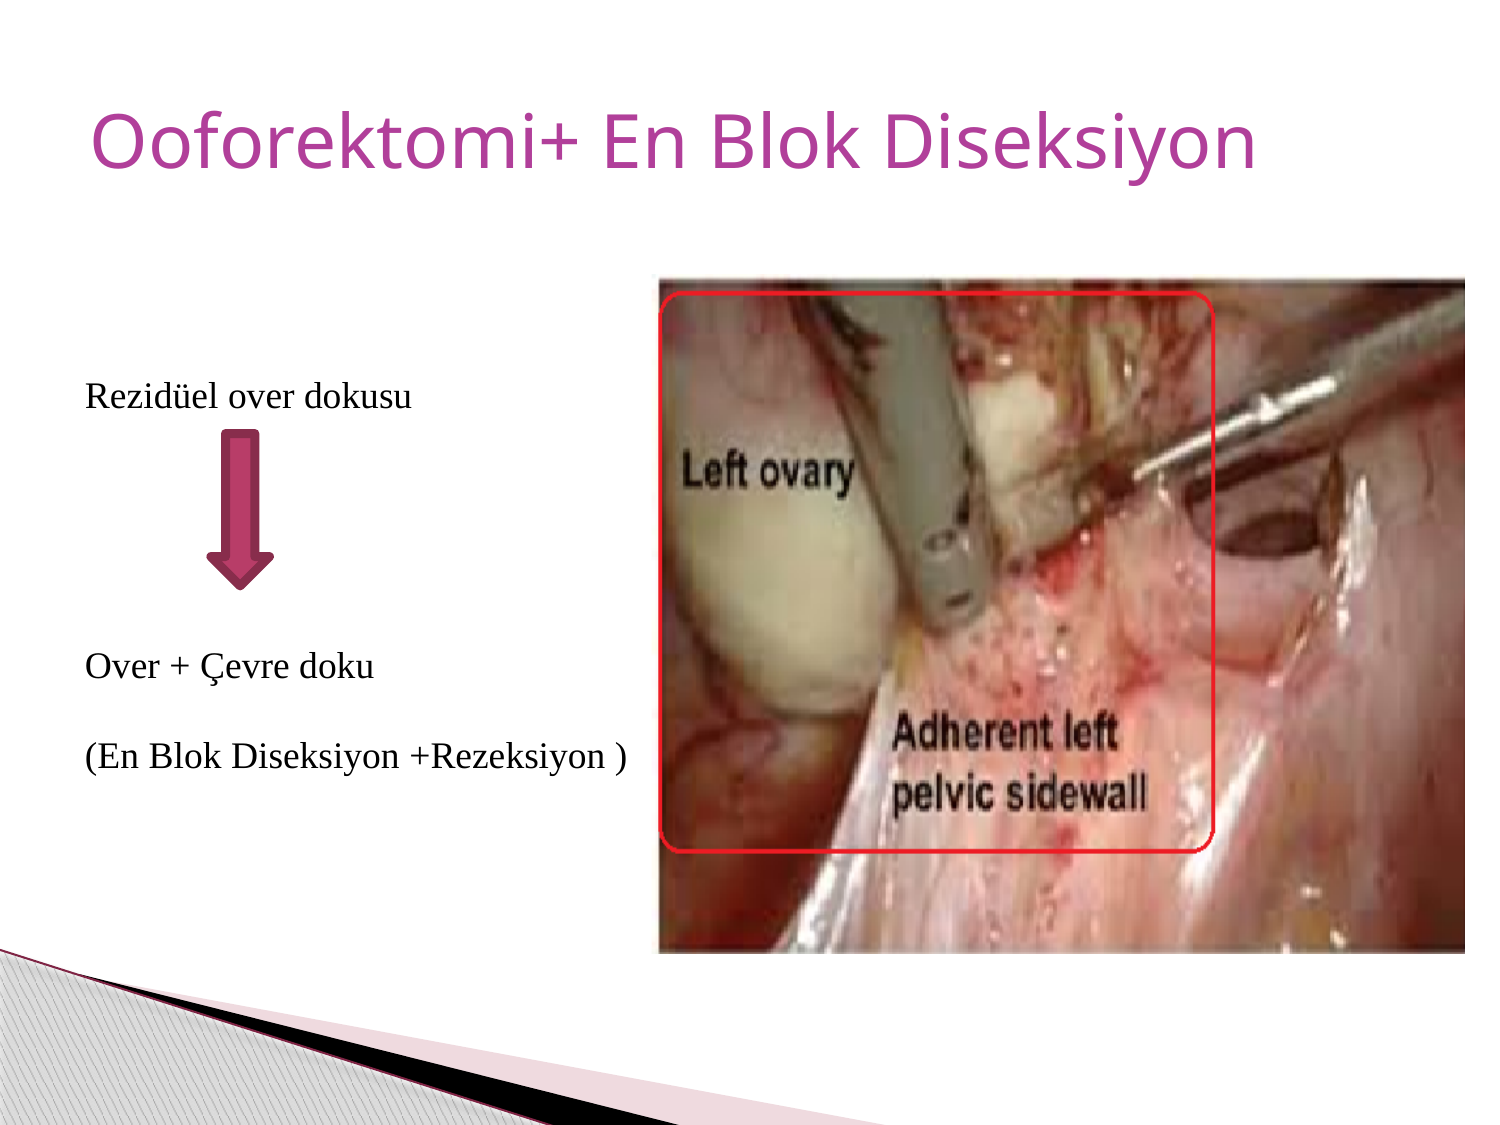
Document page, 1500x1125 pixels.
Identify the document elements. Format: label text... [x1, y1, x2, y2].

text_box Rezidüel over dokusu Over + Çevre doku (En Blok Diseksiyon +Rezeksiyon ) [70, 363, 638, 783]
title Ooforektomi+ En Blok Diseksiyon [75, 45, 1425, 233]
text_box [206, 429, 274, 591]
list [644, 274, 1466, 955]
